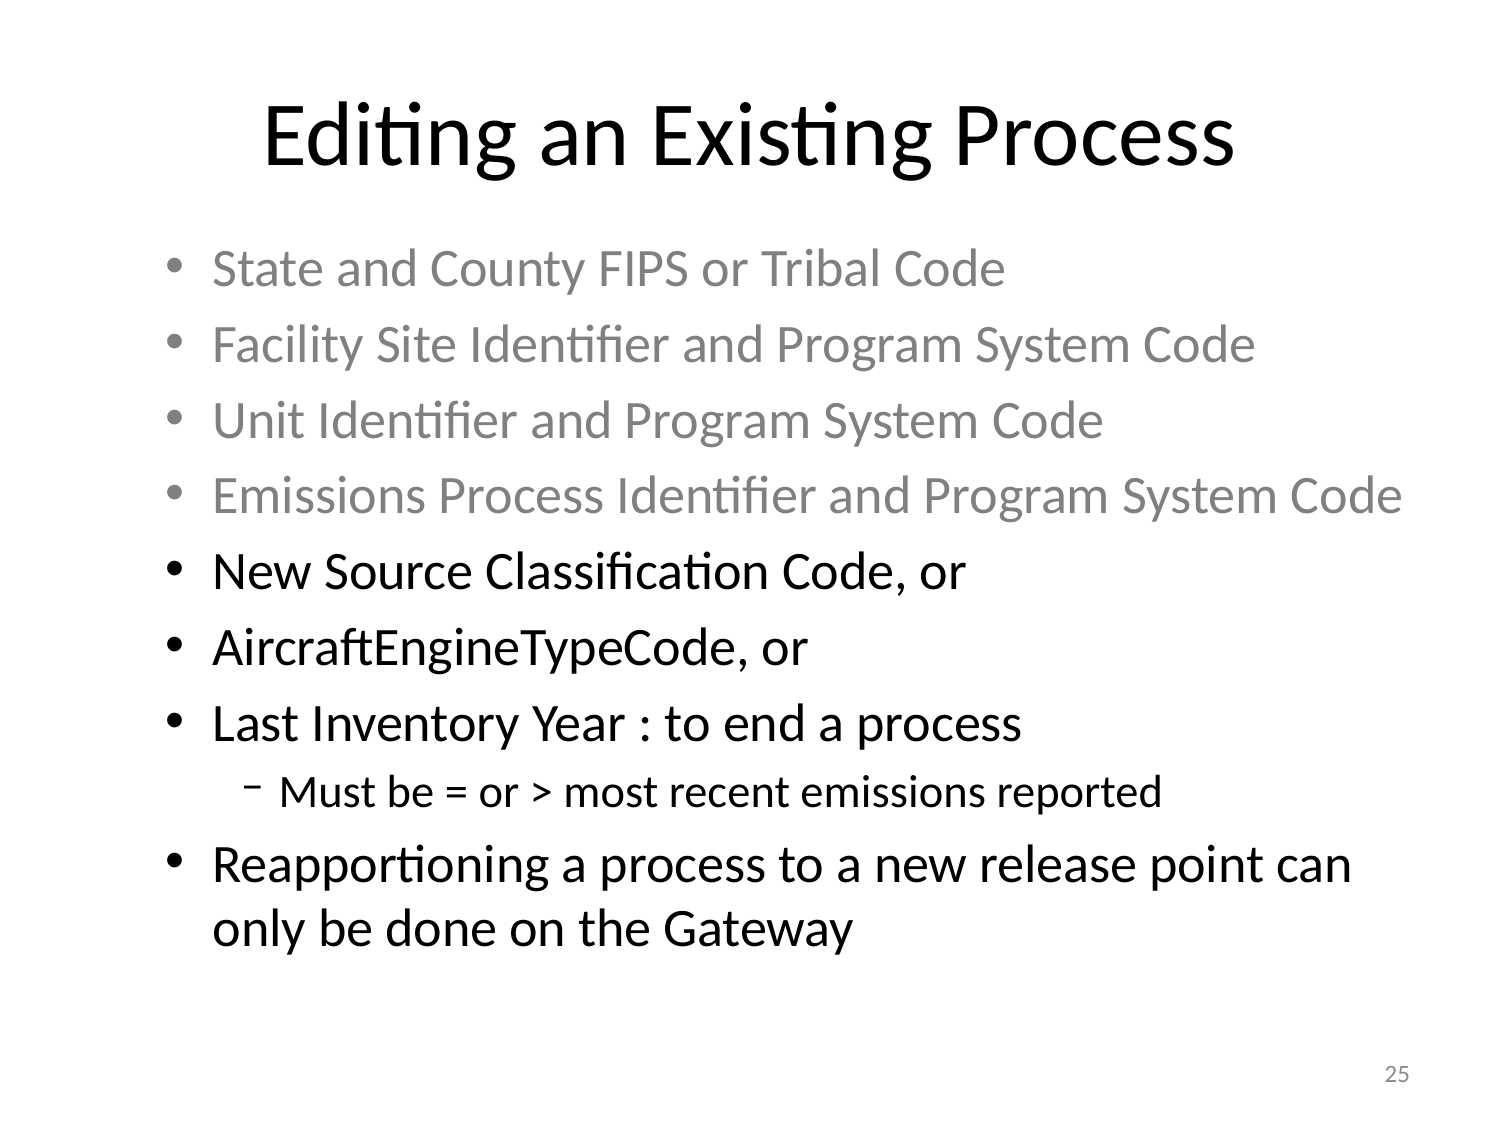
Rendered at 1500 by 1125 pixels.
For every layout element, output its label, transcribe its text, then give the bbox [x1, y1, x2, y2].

slide_number 25 [1074, 1042, 1425, 1103]
list State and County FIPS or Tribal Code Facility Site Identifier and Program System Code Unit Identifier and Program System Code Emissions Process Identifier and Program System Code New Source Classification Code, or AircraftEngineTypeCode, or Last Inventory Year : to end a process Must be = or > most recent emissions reported Reapportioning a process to a new release point can only be done on the Gateway [75, 224, 1425, 1025]
title Editing an Existing Process [75, 45, 1425, 213]
